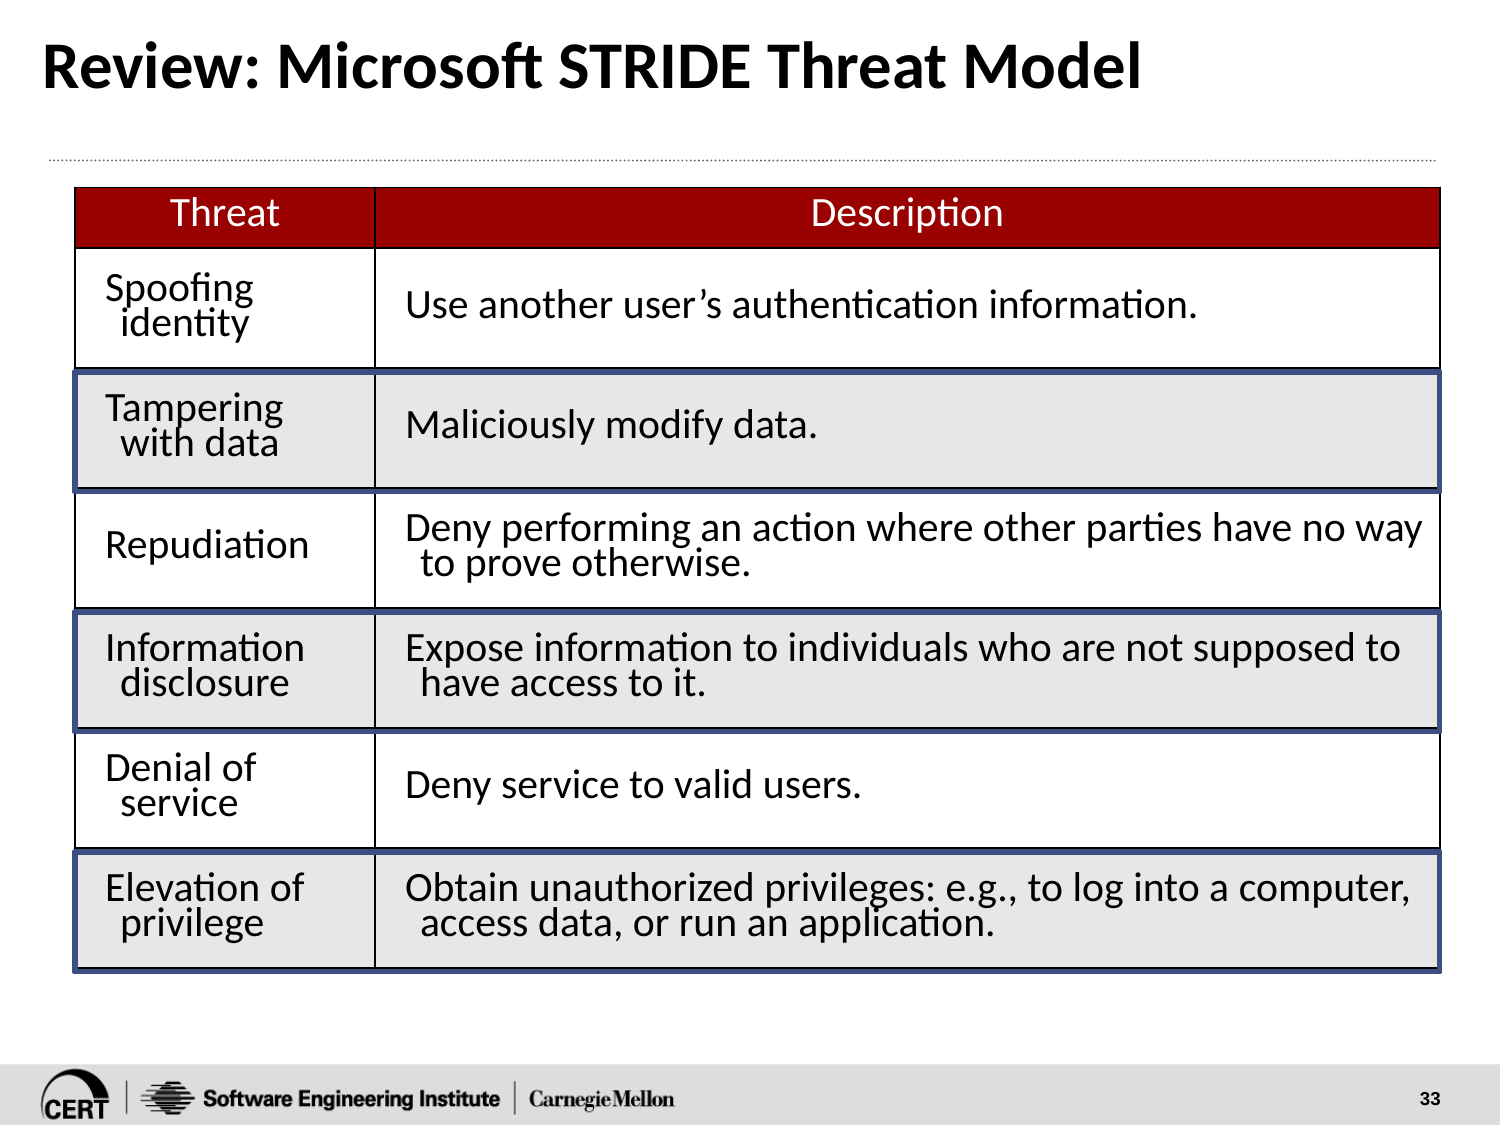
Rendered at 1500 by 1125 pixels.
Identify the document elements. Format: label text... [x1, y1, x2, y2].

table_cell Use another user’s authentication information. [376, 249, 1439, 367]
table_cell Denial of service [76, 732, 374, 847]
table_cell Spoofing identity [76, 249, 374, 367]
text_box [74, 371, 1440, 492]
table_cell Deny performing an action where other parties have no way to prove otherwise. [376, 492, 1439, 607]
table_header Threat [76, 188, 374, 247]
table_cell Repudiation [76, 492, 374, 607]
text_box [74, 851, 1440, 972]
picture [24, 1065, 688, 1125]
title Review: Microsoft STRIDE Threat Model [42, 37, 1434, 155]
table_cell Deny service to valid users. [376, 732, 1439, 847]
table_header Description [376, 188, 1439, 247]
text_box [74, 611, 1440, 732]
